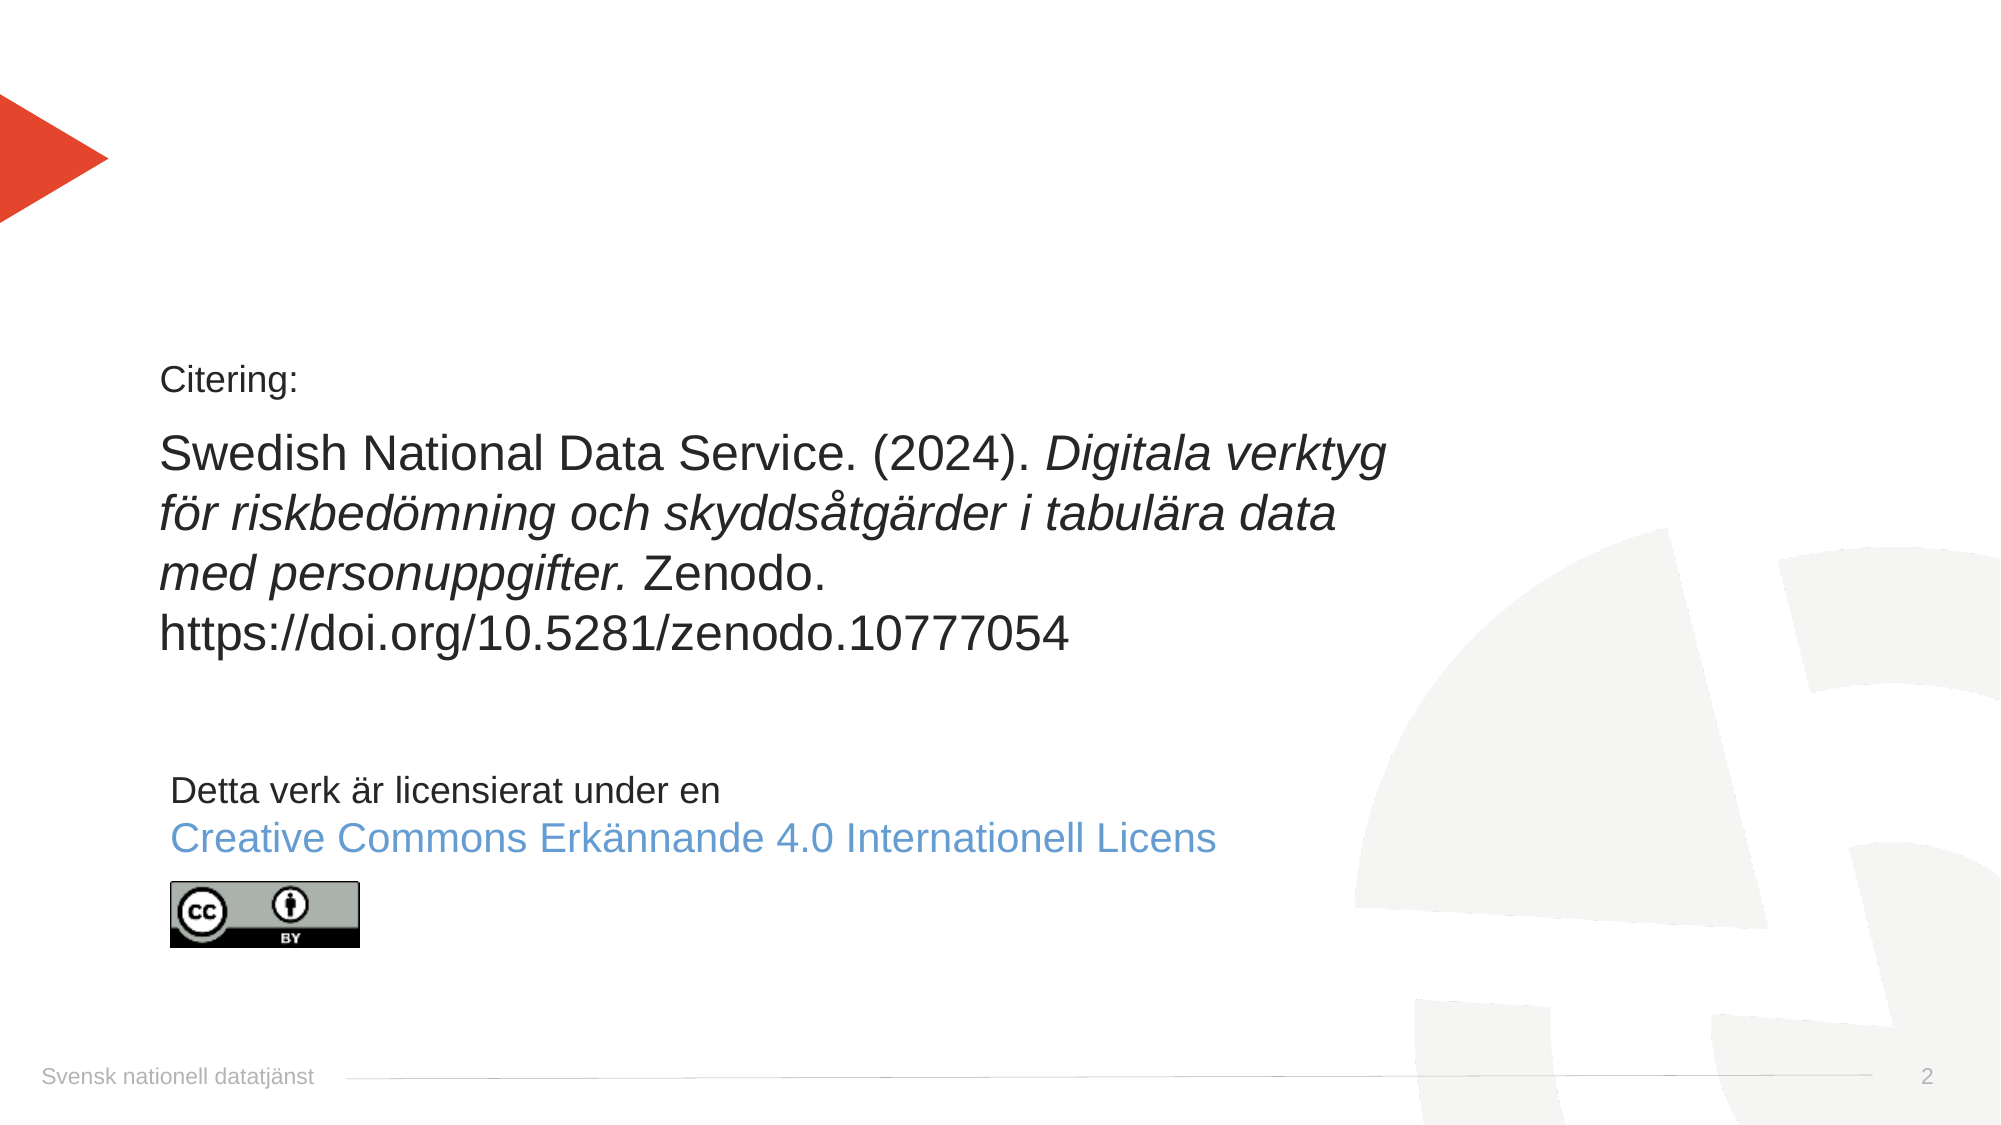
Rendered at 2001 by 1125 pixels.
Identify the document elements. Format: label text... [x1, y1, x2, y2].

picture [169, 881, 360, 948]
list Citering: Swedish National Data Service. (2024). Digitala verktyg för riskbedömning och skyddsåtgärder i tabulära data med personuppgifter. Zenodo. https://doi.org/10.5281/zenodo.10777054 [144, 266, 1449, 727]
text_box Detta verk är licensierat under en Creative Commons Erkännande 4.0 Internationell Licens [155, 758, 1454, 869]
picture [1338, 487, 2001, 1125]
